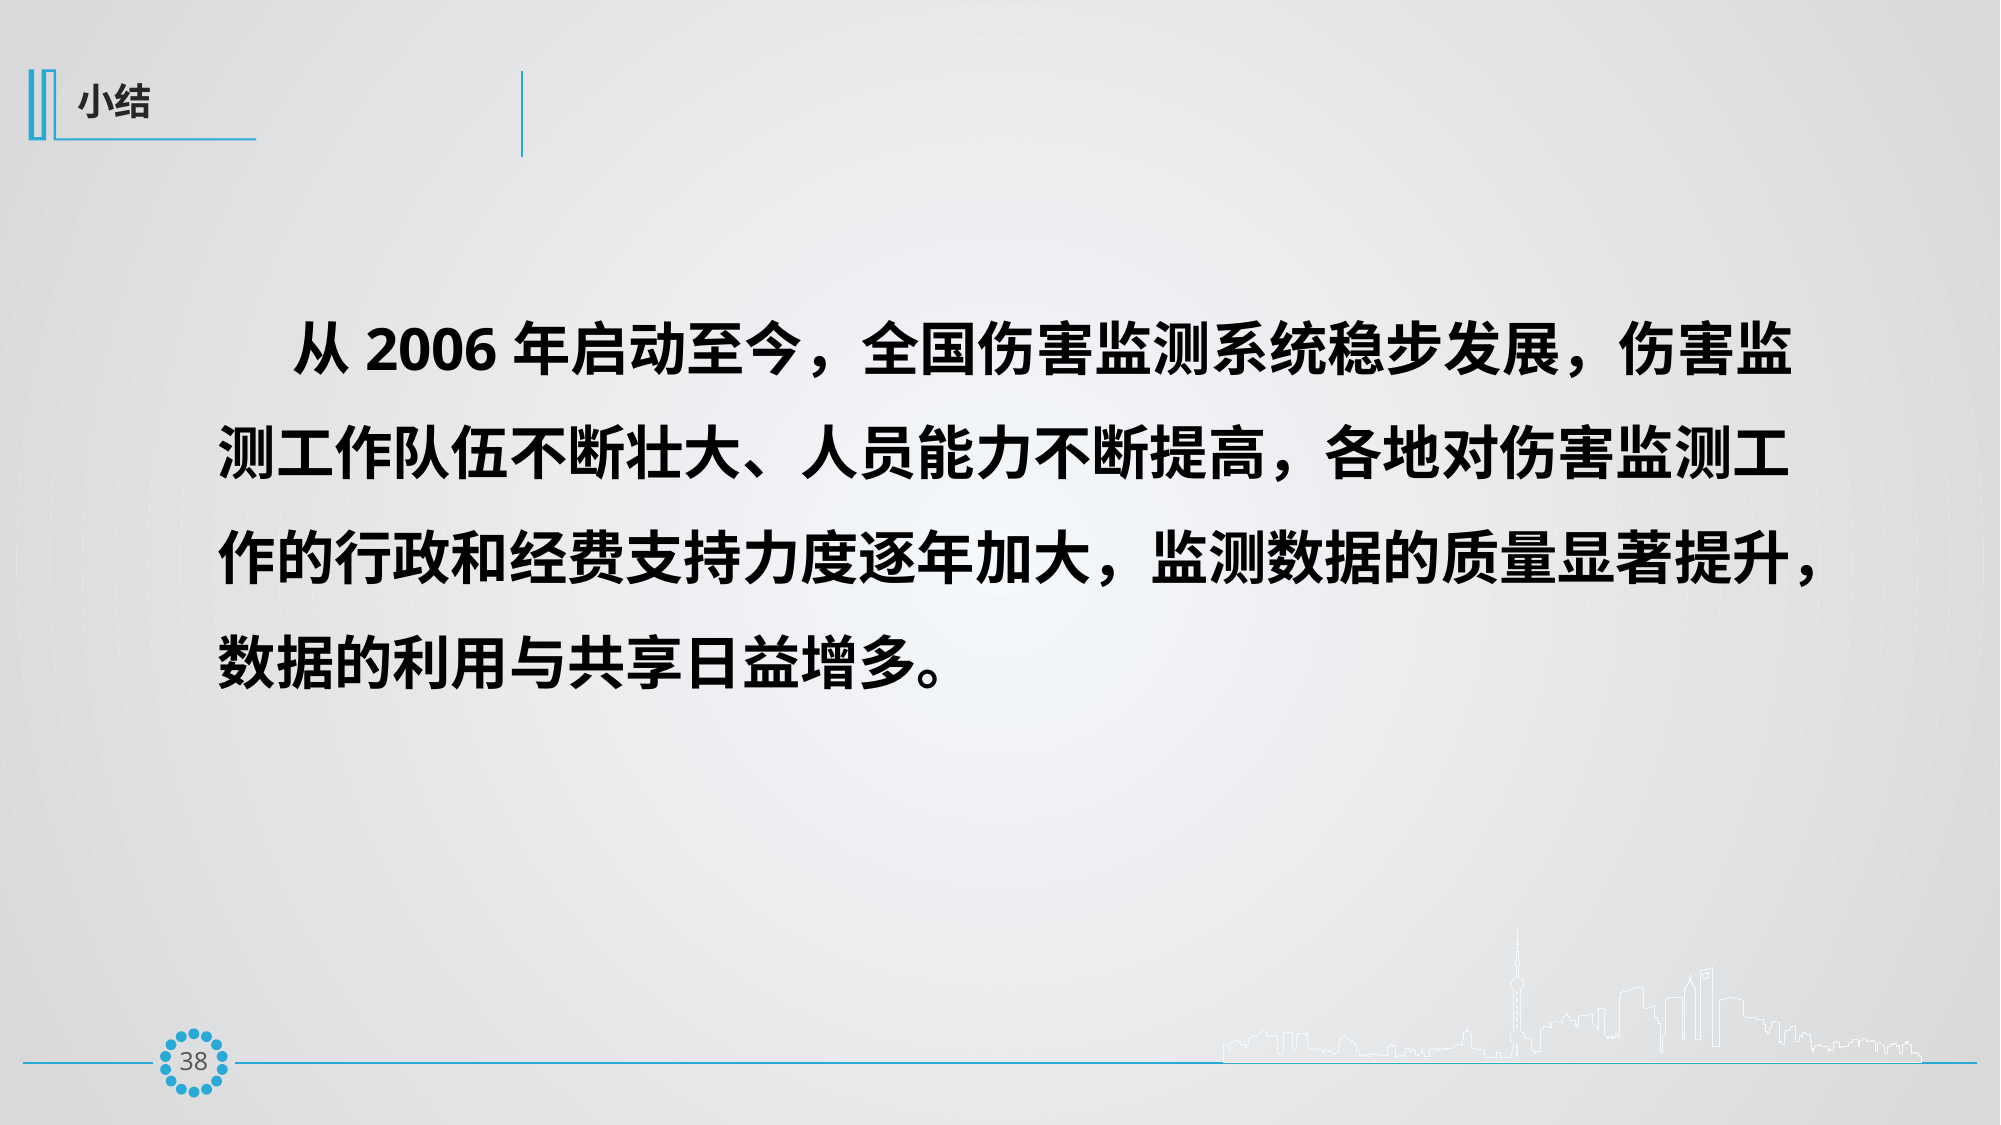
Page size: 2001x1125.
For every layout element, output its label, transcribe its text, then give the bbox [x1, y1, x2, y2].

text_box 小结 [62, 70, 250, 130]
text_box 从2006年启动至今，全国伤害监测系统稳步发展，伤害监测工作队伍不断壮大、人员能力不断提高，各地对伤害监测工作的行政和经费支持力度逐年加大，监测数据的质量显著提升，数据的利用与共享日益增多。 [203, 269, 1832, 704]
slide_number 37 [169, 1039, 218, 1086]
